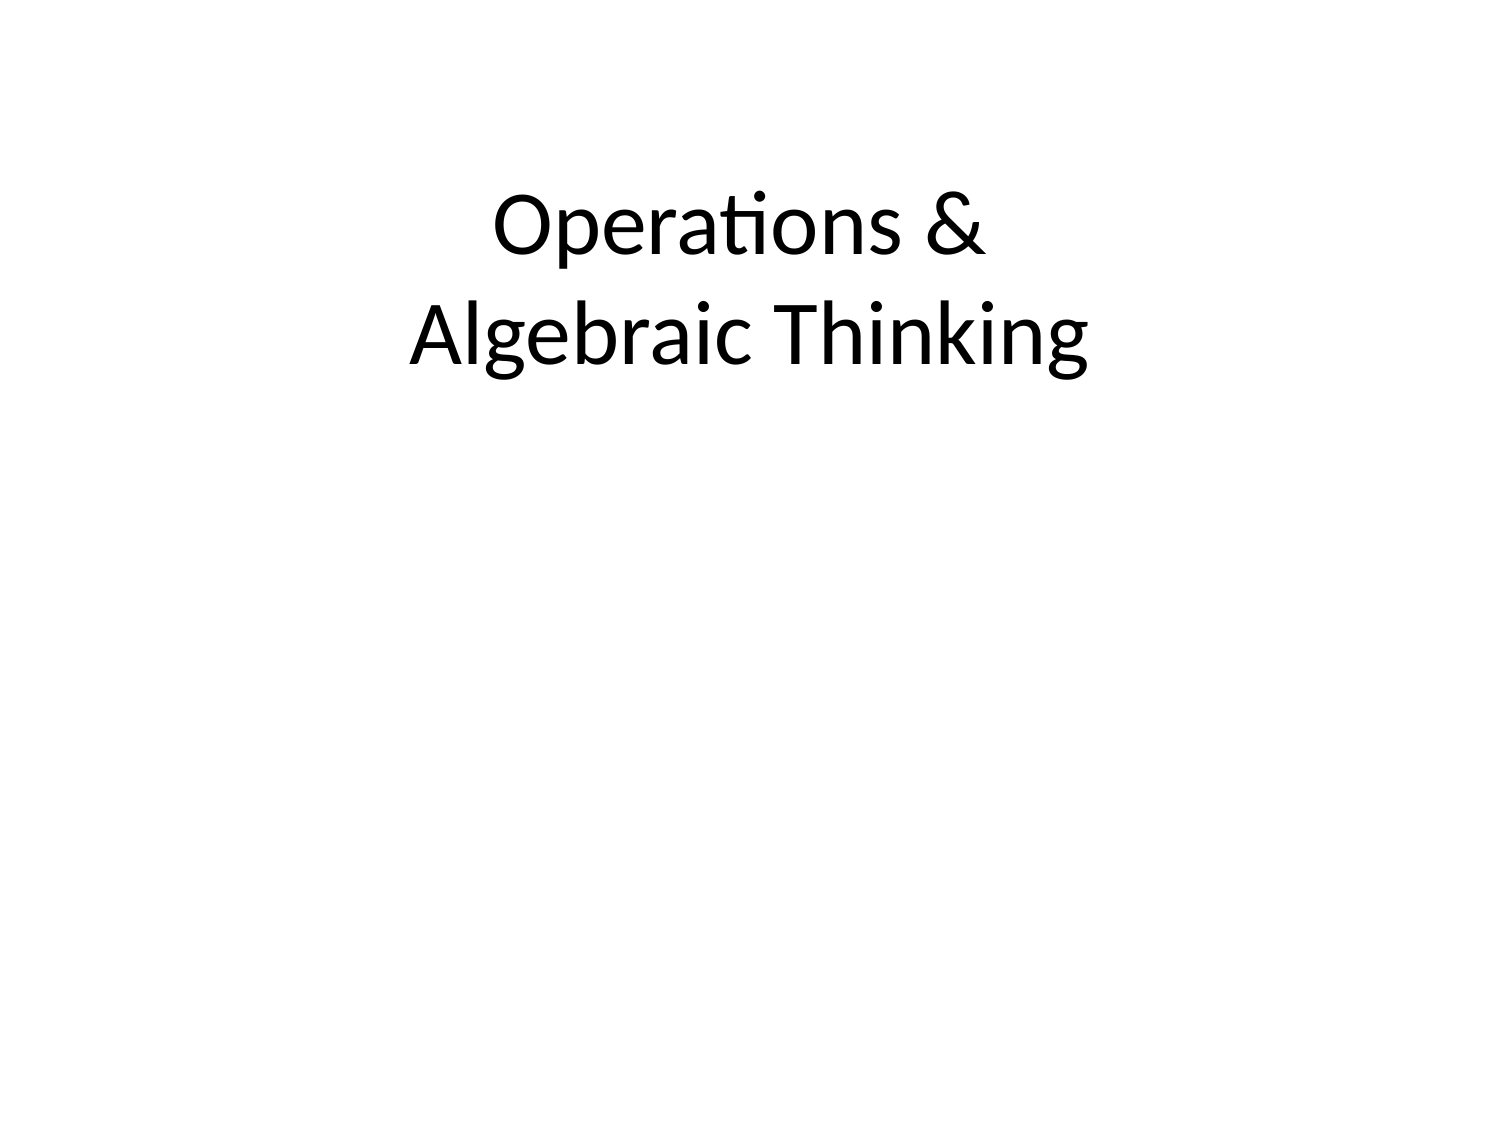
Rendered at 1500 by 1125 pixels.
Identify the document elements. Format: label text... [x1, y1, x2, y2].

title Operations & Algebraic Thinking [75, 45, 1425, 500]
